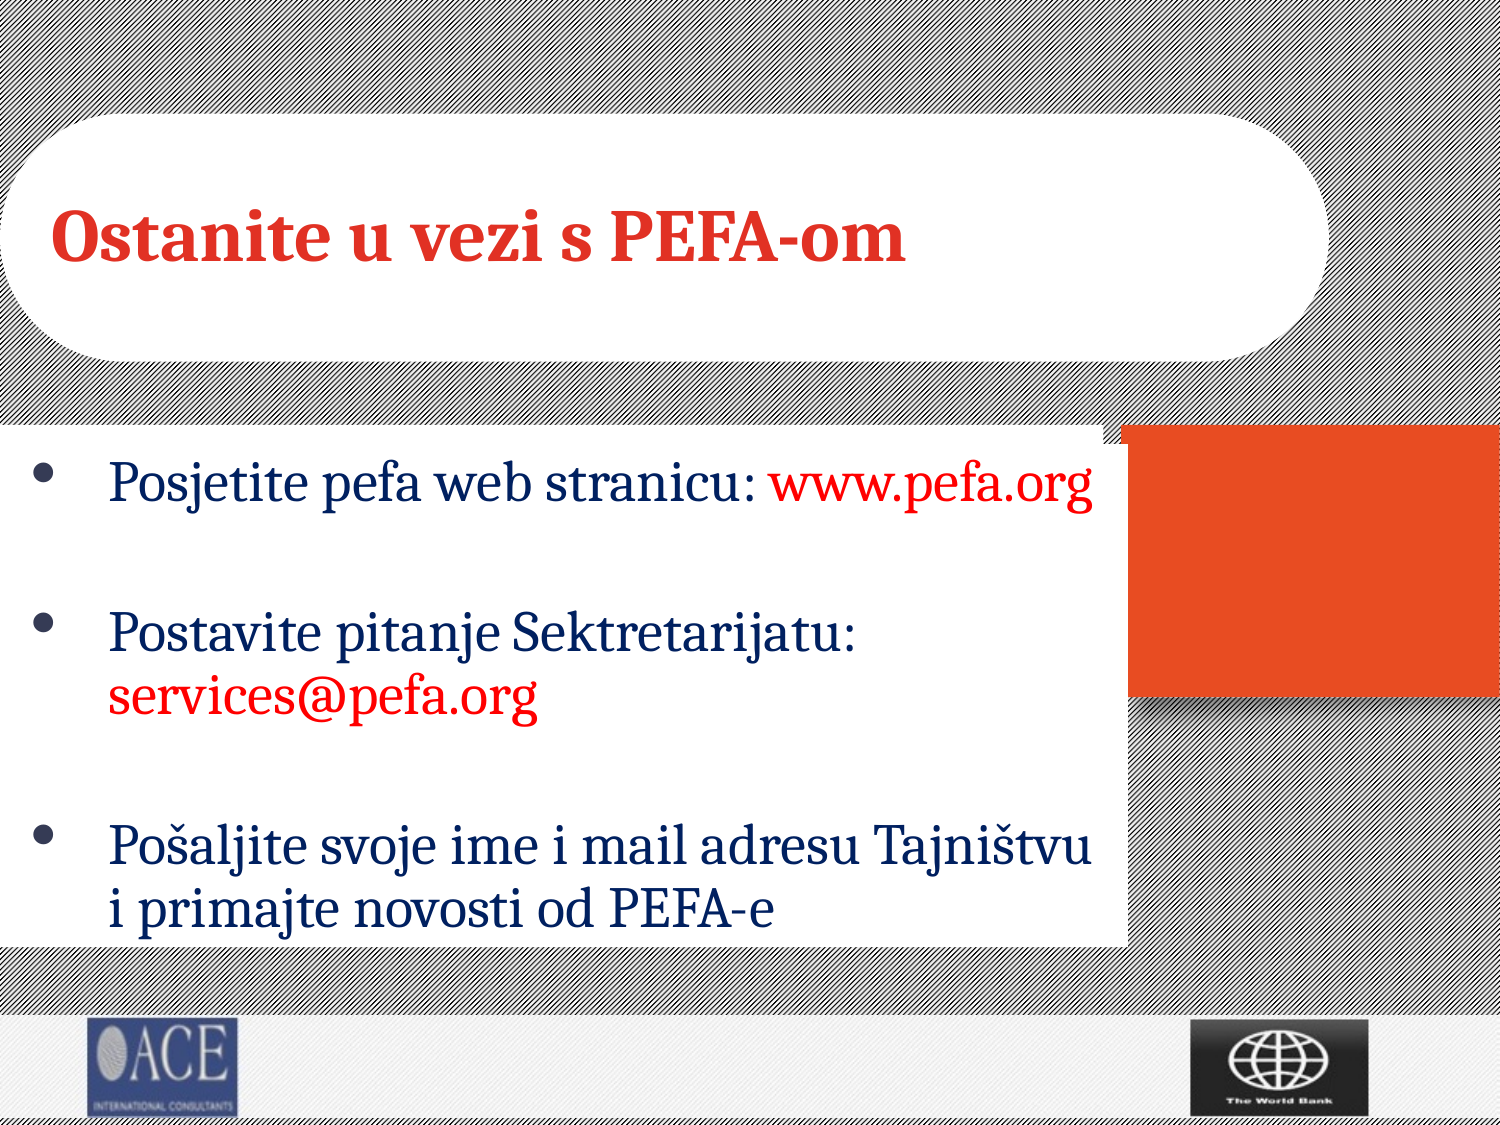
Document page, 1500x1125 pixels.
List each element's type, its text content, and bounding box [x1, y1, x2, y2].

text_box Posjetite pefa web stranicu: www.pefa.org Postavite pitanje Sektretarijatu: services@pefa.org Pošaljite svoje ime i mail adresu Tajništvu i primajte novosti od PEFA-e [0, 444, 1128, 948]
picture [0, 698, 1500, 1125]
picture [0, 0, 1500, 444]
text_box Ostanite u vezi s PEFA-om [0, 113, 1329, 362]
